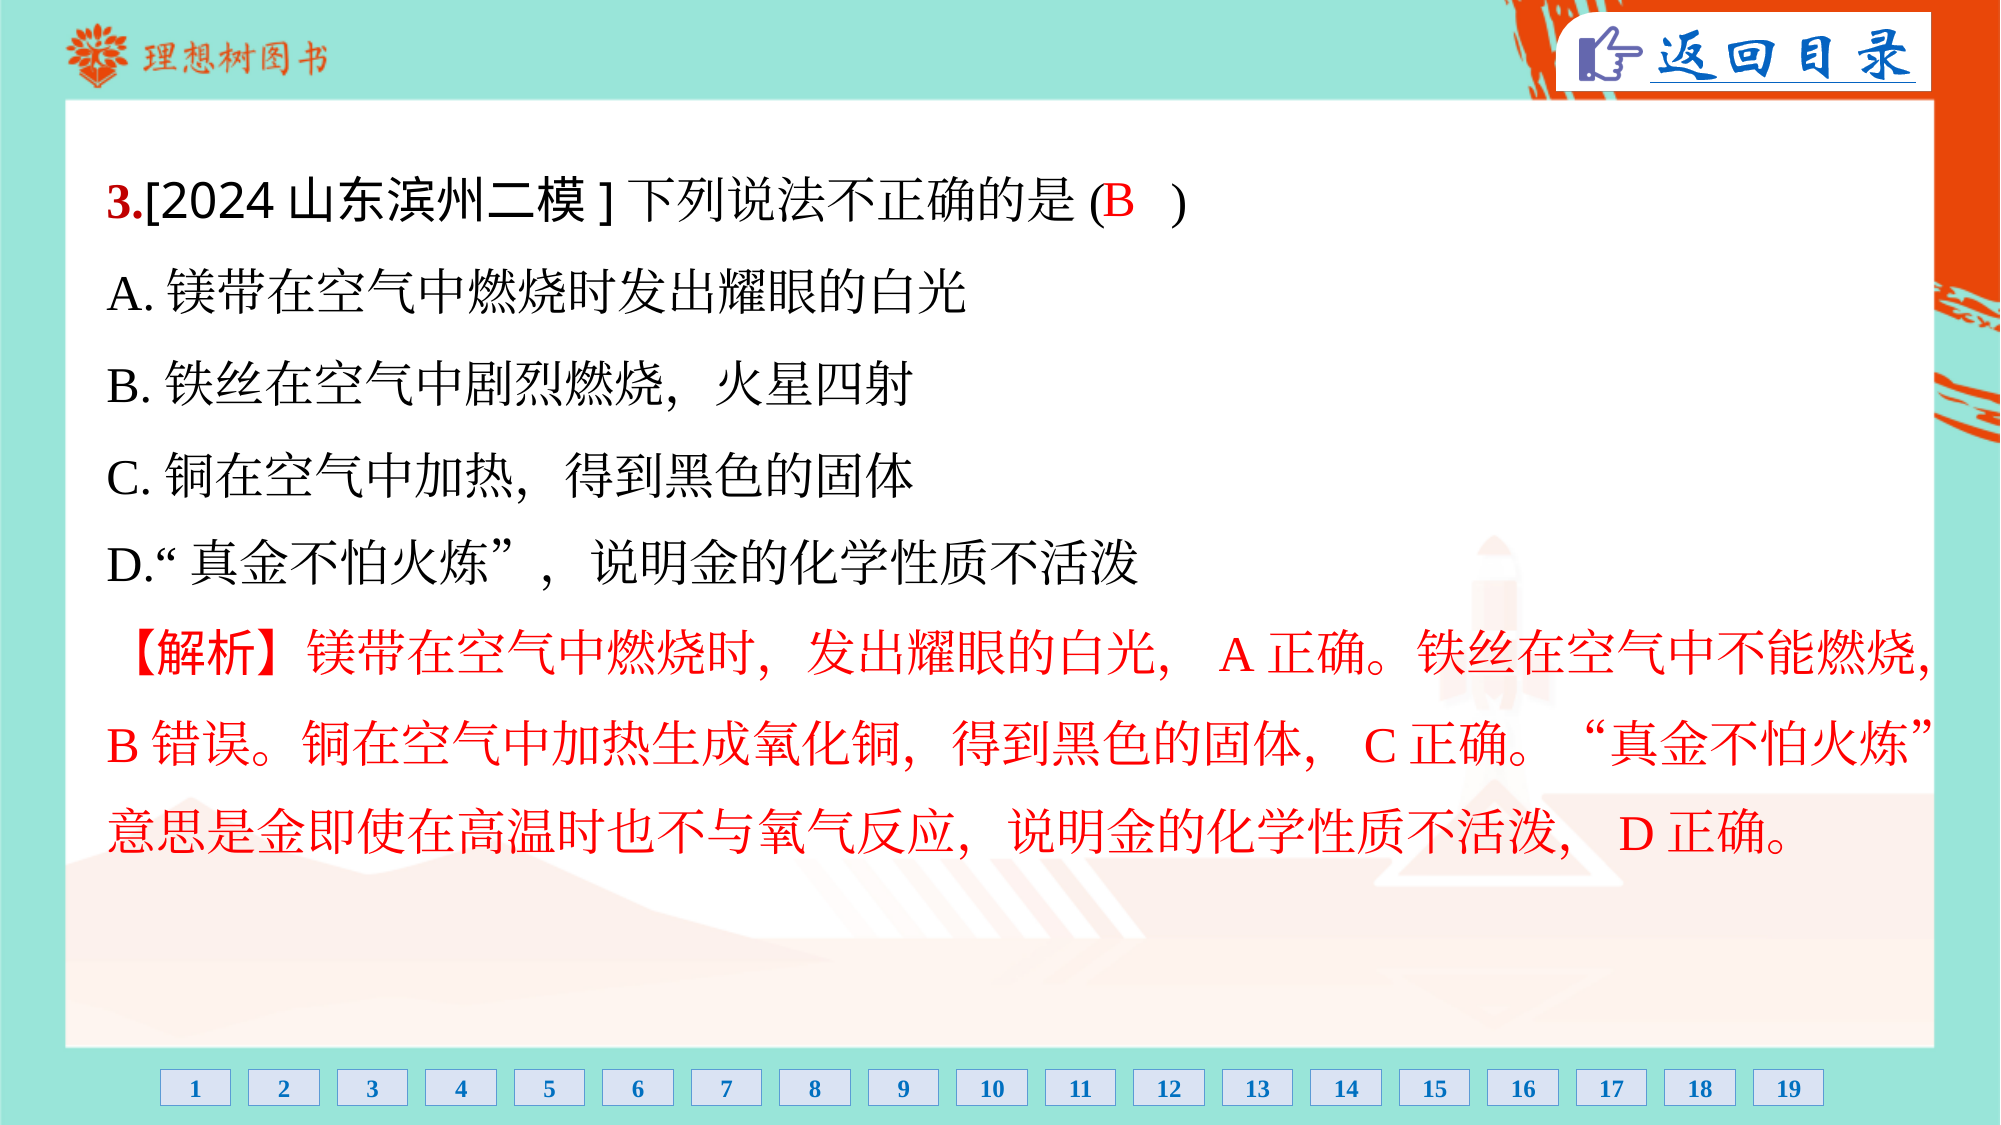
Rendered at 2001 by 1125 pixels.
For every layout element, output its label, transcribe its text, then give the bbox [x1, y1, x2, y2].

text_box 3.[2024山东滨州二模]下列说法不正确的是( ) [106, 140, 1895, 219]
text_box B [1084, 139, 1154, 218]
picture [0, 0, 2000, 1125]
text_box 【解析】镁带在空气中燃烧时，发出耀眼的白光，A正确。铁丝在空气中不能燃烧， B错误。铜在空气中加热生成氧化铜，得到黑色的固体，C正确。“真金不怕火炼” 意思是金即使在高温时也不与氧气反应，说明金的化学性质不活泼，D正确。 [106, 589, 1895, 851]
text_box A.镁带在空气中燃烧时发出耀眼的白光 B.铁丝在空气中剧烈燃烧，火星四射 C.铜在空气中加热，得到黑色的固体 D.“真金不怕火炼”，说明金的化学性质不活泼 [106, 229, 1895, 583]
